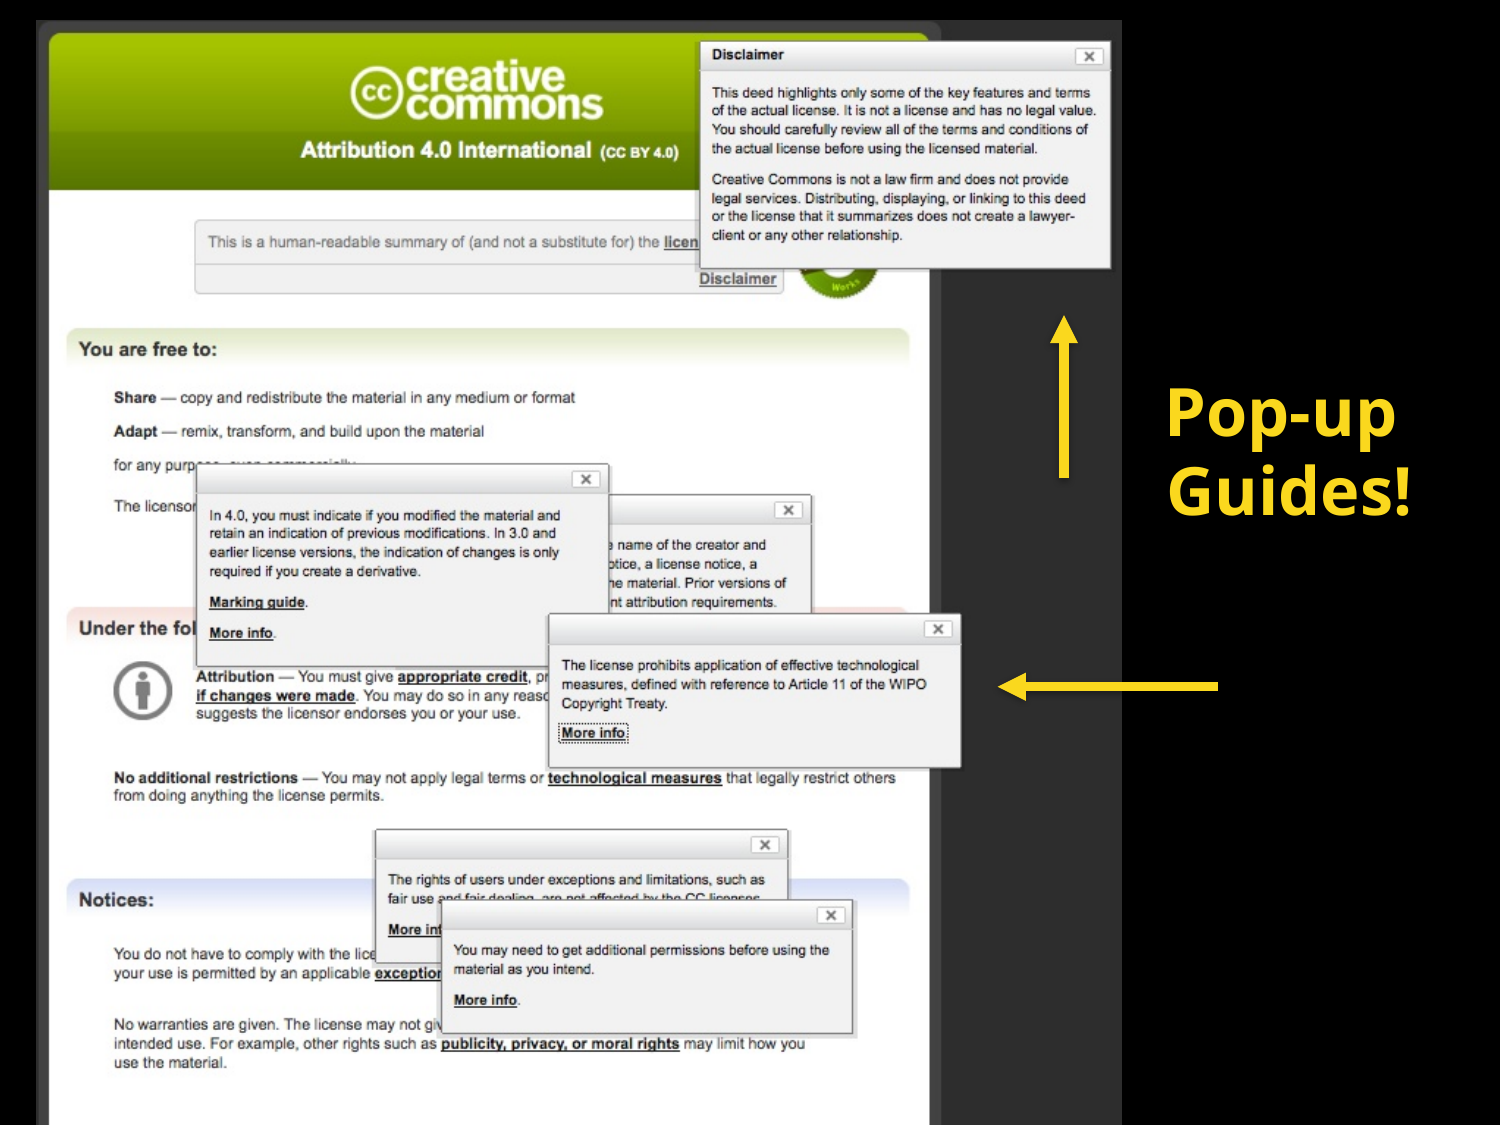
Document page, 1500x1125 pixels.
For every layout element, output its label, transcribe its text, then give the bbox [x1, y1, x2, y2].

text_box Pop-up Guides! [1149, 361, 1430, 537]
picture [36, 20, 1123, 1125]
